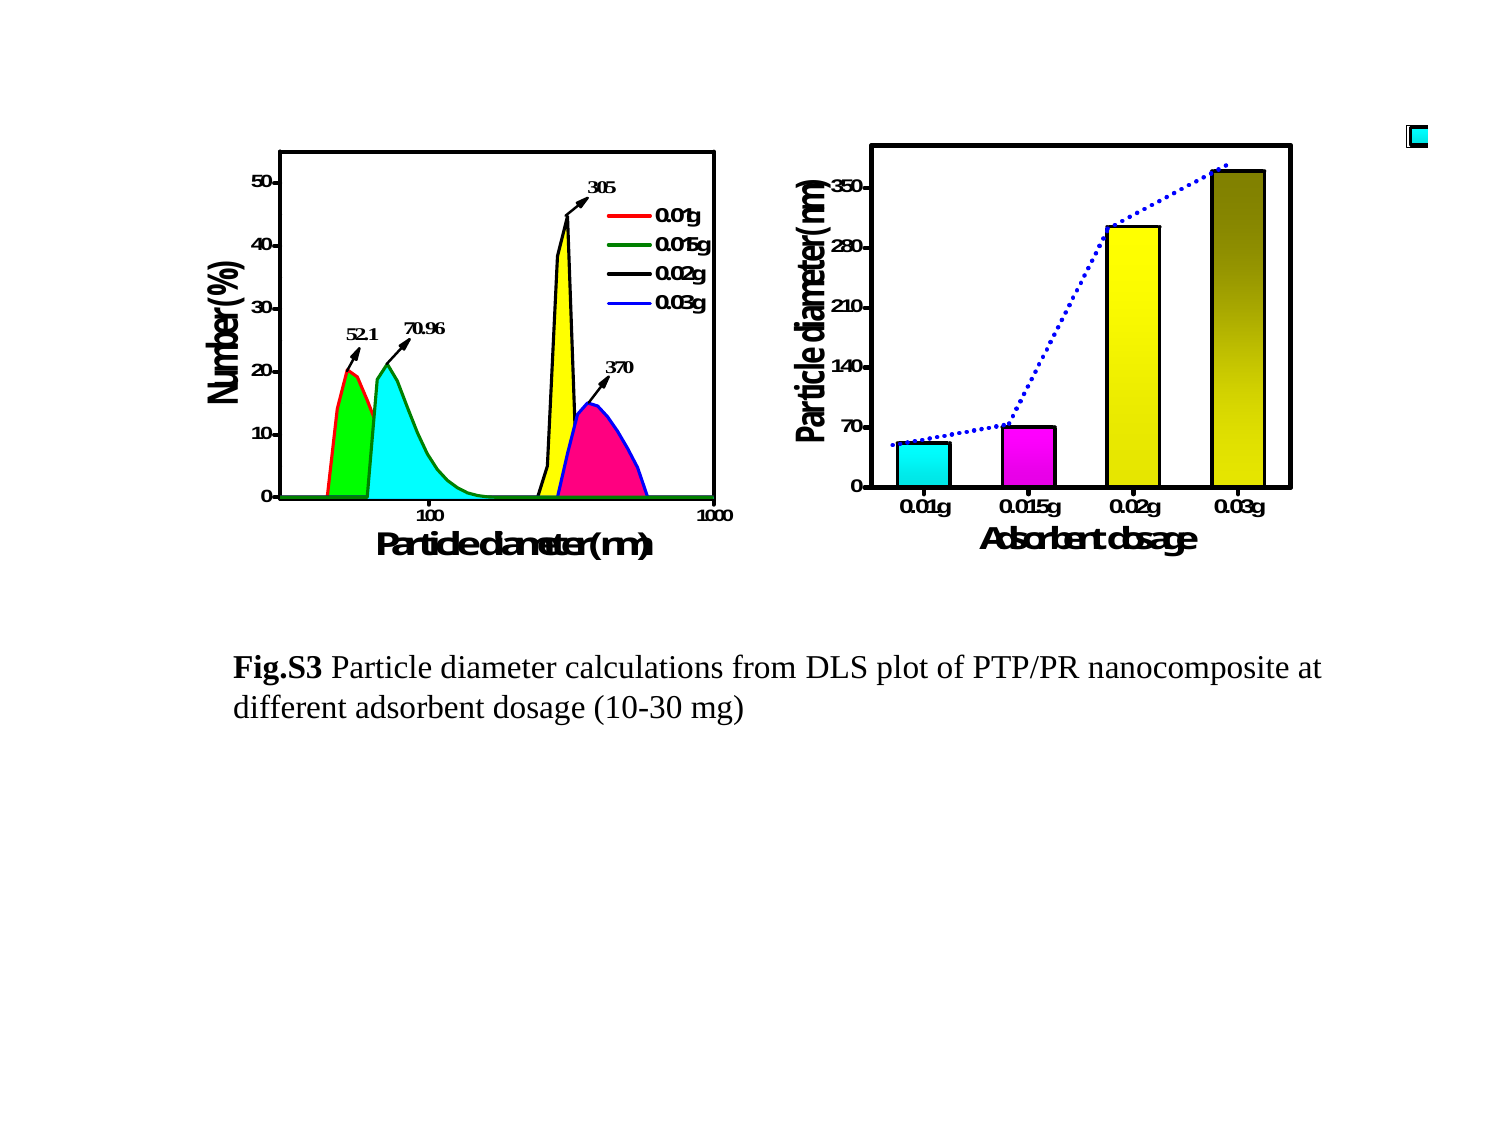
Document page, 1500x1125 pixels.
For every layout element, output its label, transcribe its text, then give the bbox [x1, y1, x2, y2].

text_box Fig.S3 Particle diameter calculations from DLS plot of PTP/PR nanocomposite at different adsorbent dosage (10-30 mg) [218, 638, 1447, 733]
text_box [111, 89, 870, 622]
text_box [749, 89, 1429, 567]
